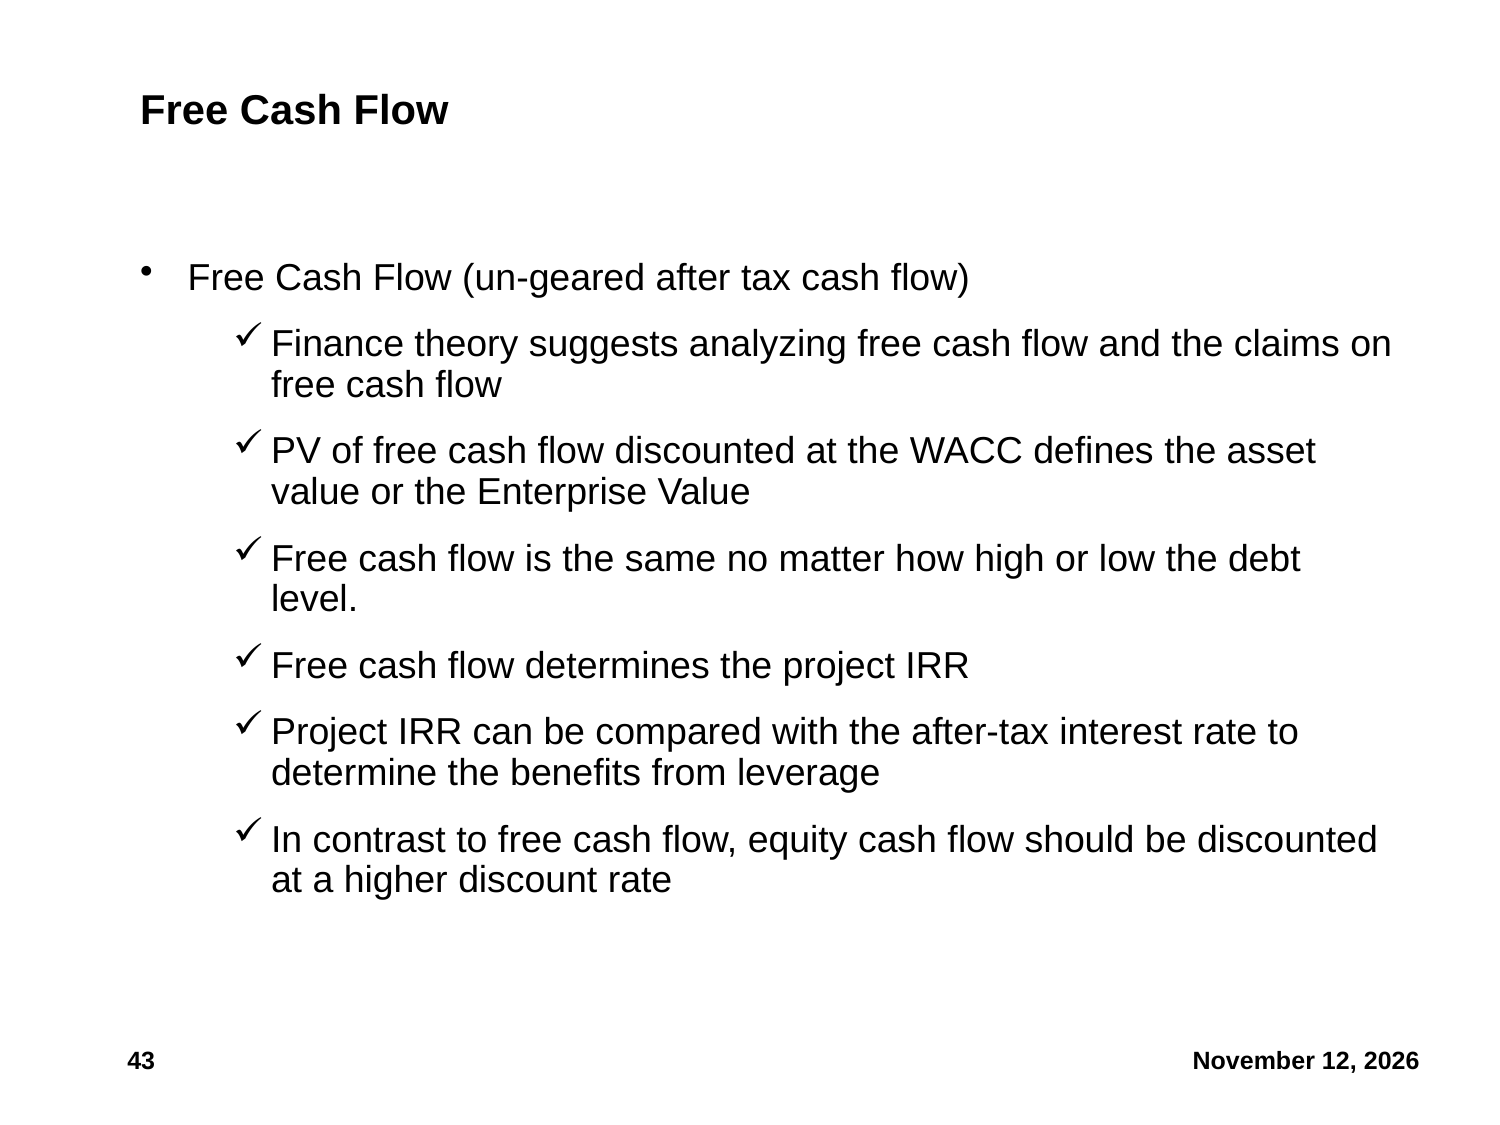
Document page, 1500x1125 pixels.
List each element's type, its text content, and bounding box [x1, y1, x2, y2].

title Free Cash Flow [124, 74, 1376, 226]
list Free Cash Flow (un-geared after tax cash flow) Finance theory suggests analyzing free cash flow and the claims on free cash flow PV of free cash flow discounted at the WACC defines the asset value or the Enterprise Value Free cash flow is the same no matter how high or low the debt level. Free cash flow determines the project IRR Project IRR can be compared with the after-tax interest rate to determine the benefits from leverage In contrast to free cash flow, equity cash flow should be discounted at a higher discount rate [124, 249, 1413, 1001]
